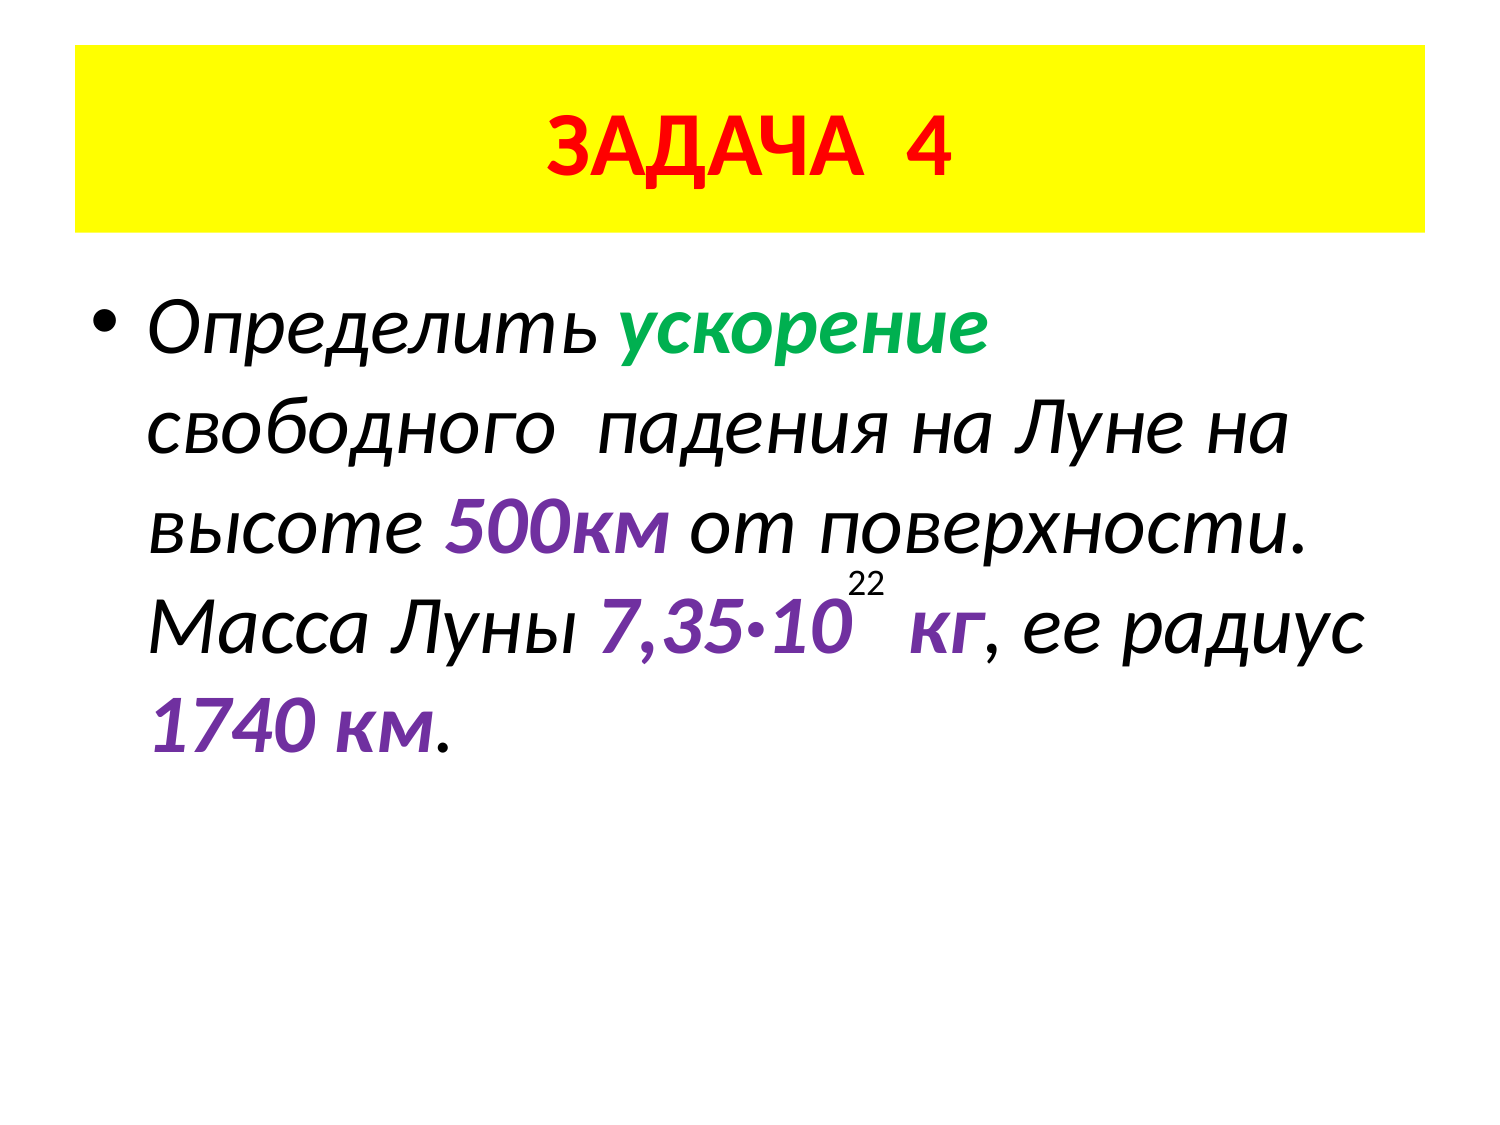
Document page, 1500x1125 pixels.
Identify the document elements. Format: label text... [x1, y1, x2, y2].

list Определить ускорение свободного падения на Луне на высоте 500км от поверхности. Масса Луны 7,35·10 кг, ее радиус 1740 км. [75, 262, 1425, 1005]
title ЗАДАЧА 4 [75, 45, 1425, 233]
text_box 22 [832, 550, 901, 611]
